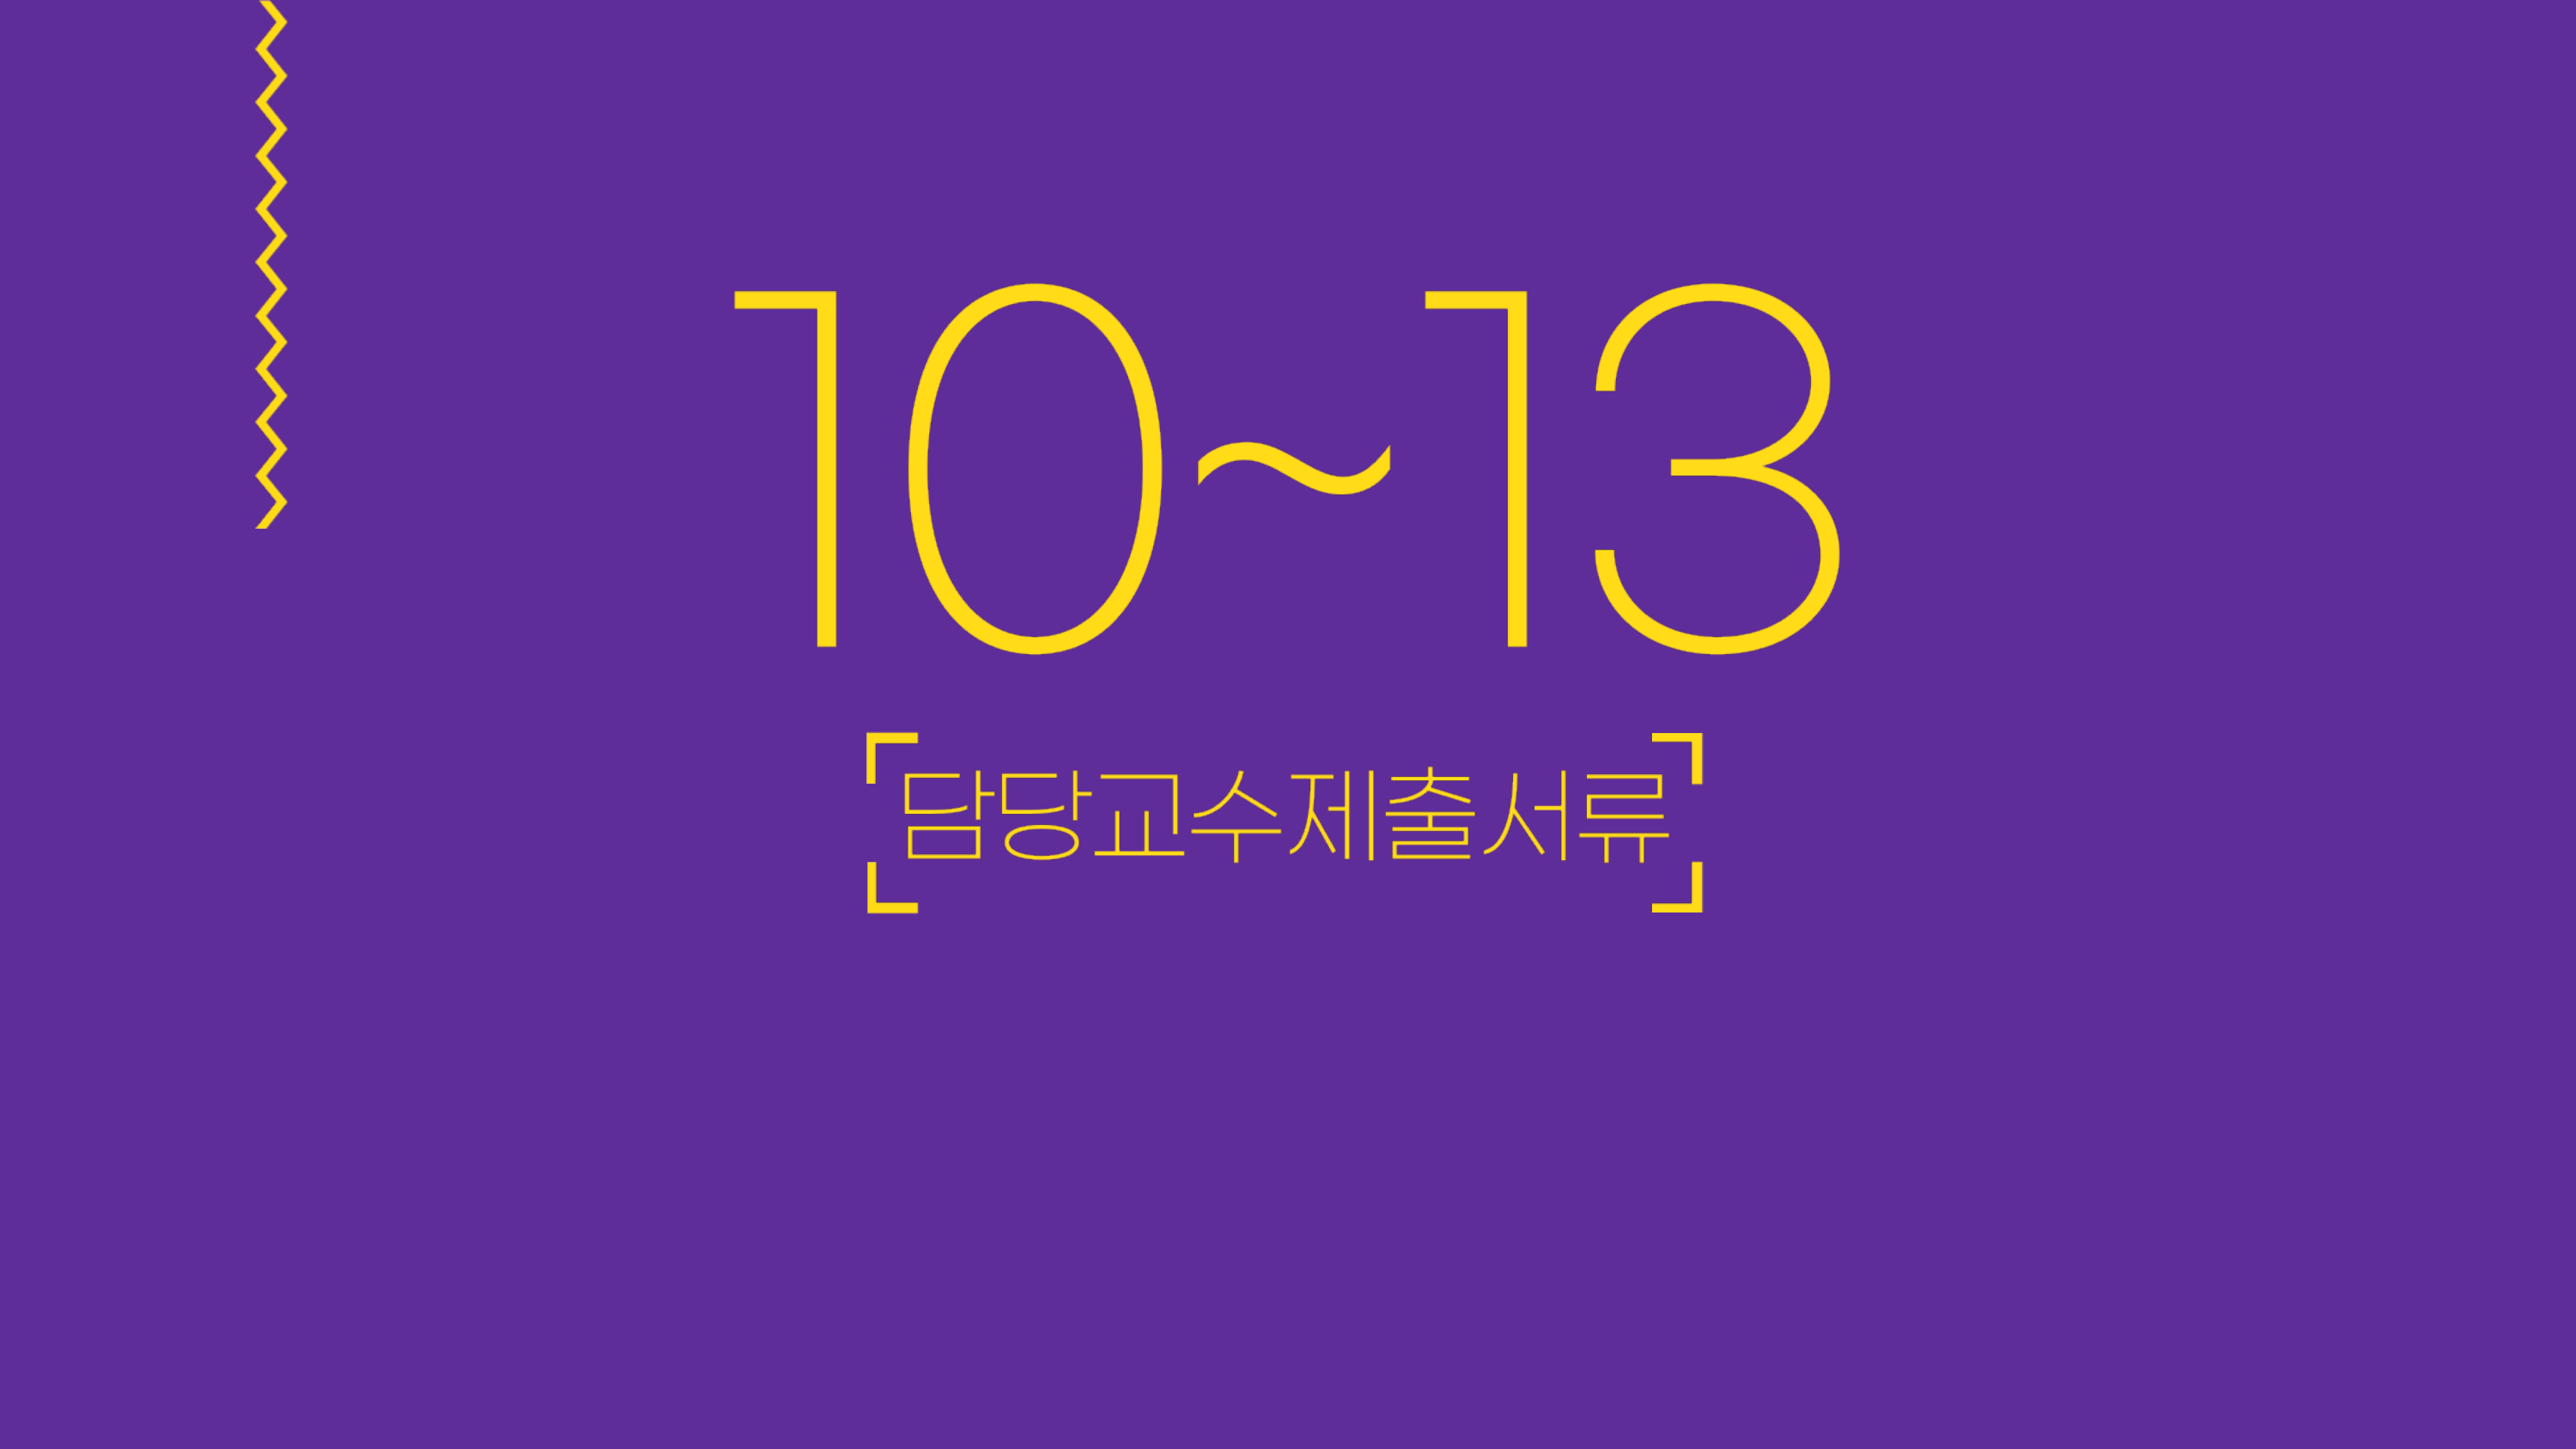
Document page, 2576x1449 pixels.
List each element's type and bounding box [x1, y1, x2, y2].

text_box [7, 247, 536, 281]
picture [256, 281, 287, 528]
picture [256, 1, 287, 247]
picture [489, 131, 2087, 912]
text_box [1651, 860, 1704, 913]
text_box [866, 862, 919, 914]
text_box [866, 731, 919, 784]
text_box [1651, 733, 1704, 785]
